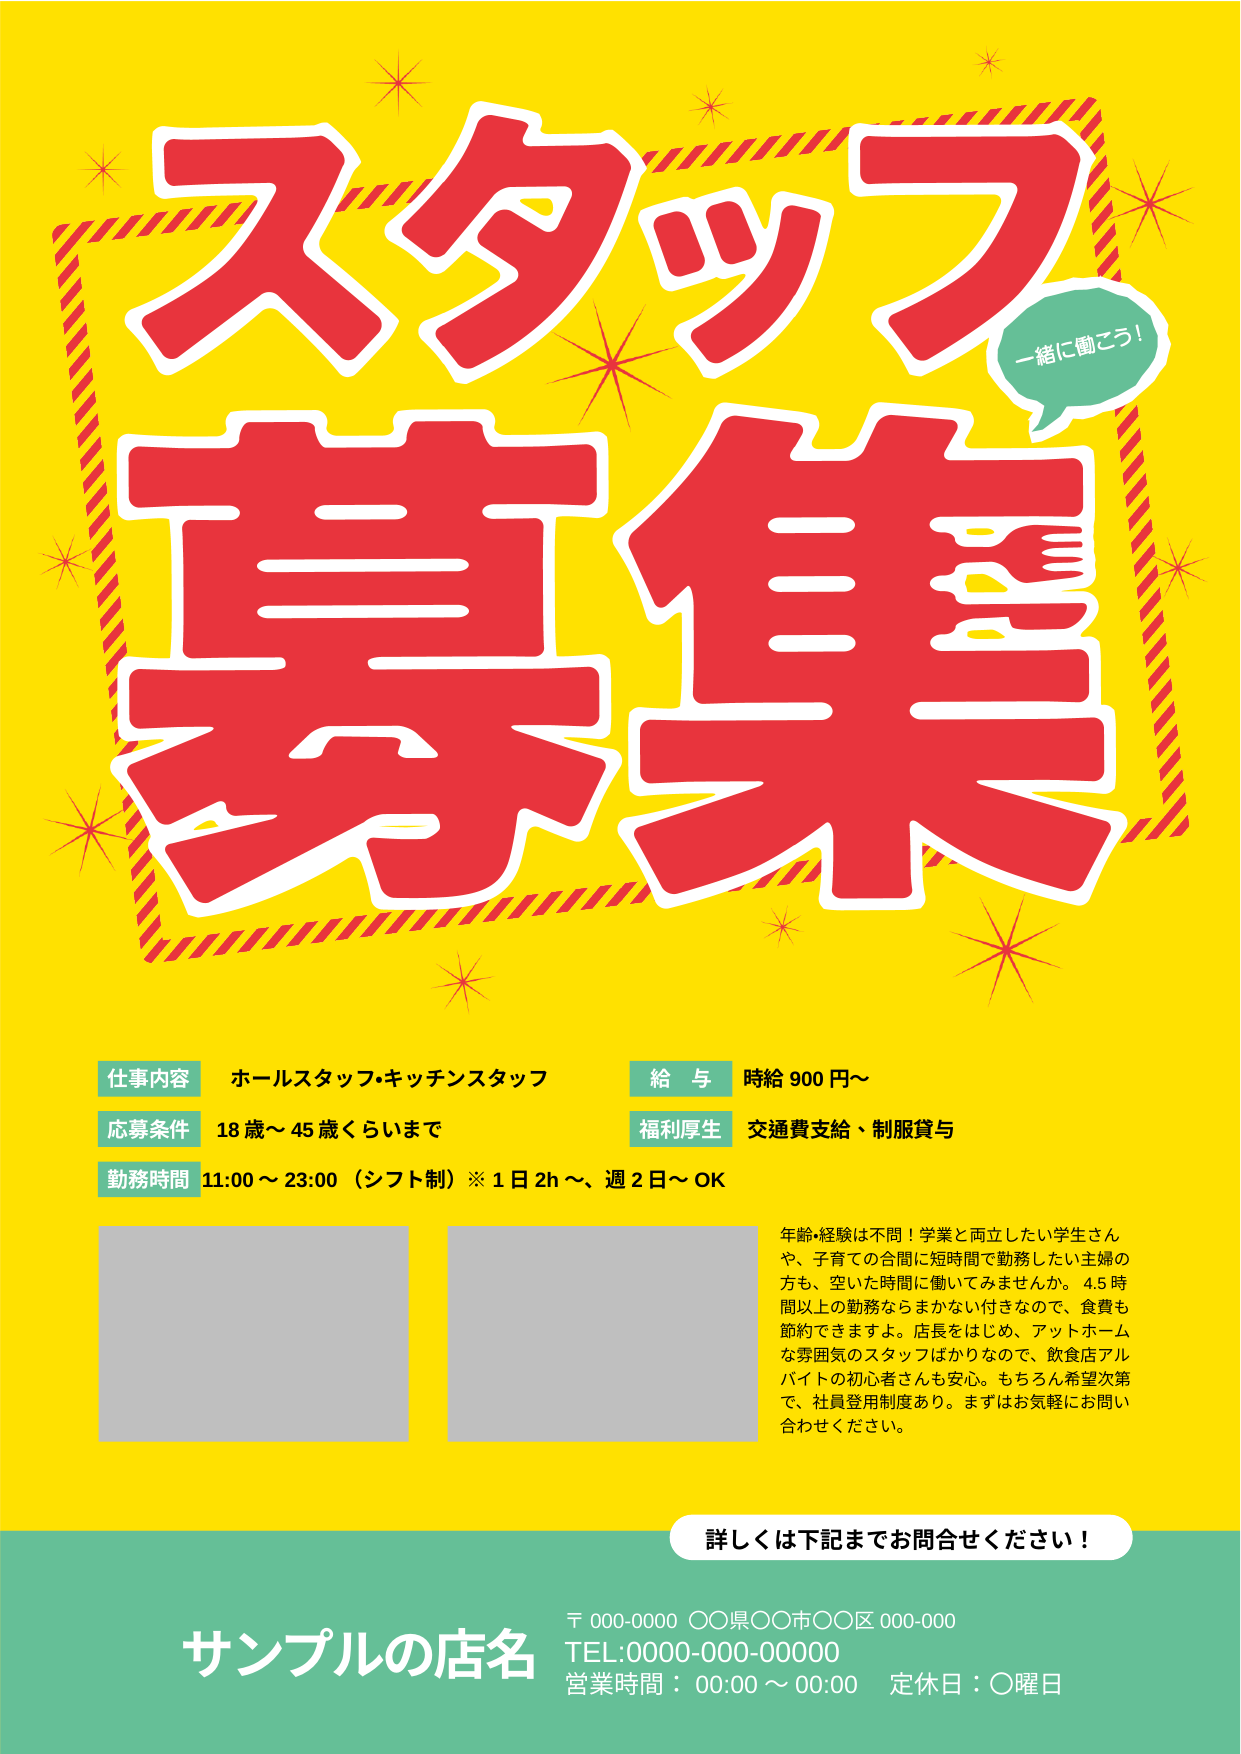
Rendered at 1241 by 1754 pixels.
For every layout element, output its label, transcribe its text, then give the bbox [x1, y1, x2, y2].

text_box 詳しくは下記までお問合せください！ [690, 1518, 1112, 1561]
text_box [623, 1108, 739, 1150]
text_box サンプルの店名 [165, 1613, 549, 1693]
picture [0, 0, 1241, 1754]
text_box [91, 1108, 207, 1150]
text_box 交通費支給、制服貸与 [739, 1108, 971, 1149]
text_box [629, 1058, 733, 1099]
text_box 11:00〜23:00（シフト制）※1日2h〜、週2日〜OK [207, 1159, 741, 1200]
text_box ホールスタッフ・キッチンスタッフ [215, 1058, 565, 1099]
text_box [91, 1058, 207, 1099]
text_box 時給900円〜 [733, 1058, 886, 1099]
text_box [668, 1513, 1134, 1562]
text_box [97, 1225, 410, 1443]
text_box [447, 1225, 759, 1443]
text_box 18歳〜45歳くらいまで [207, 1108, 459, 1149]
text_box 〒000-0000 〇〇県〇〇市〇〇区000-000 TEL:0000-000-00000 営業時間：00:00～00:00 定休日：〇曜日 [549, 1596, 1241, 1706]
text_box 年齢・経験は不問！学業と両立したい学生さんや、子育ての合間に短時間で勤務したい主婦の方も、空いた時間に働いてみませんか。4.5時間以上の勤務ならまかない付きなので、食費も節約できますよ。店長をはじめ、アットホームな雰囲気のスタッフばかりなので、飲食店アルバイトの初心者さんも安心。もちろん希望次第で、社員登用制度あり。まずはお気軽にお問い合わせください。 [765, 1213, 1148, 1444]
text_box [91, 1159, 207, 1200]
